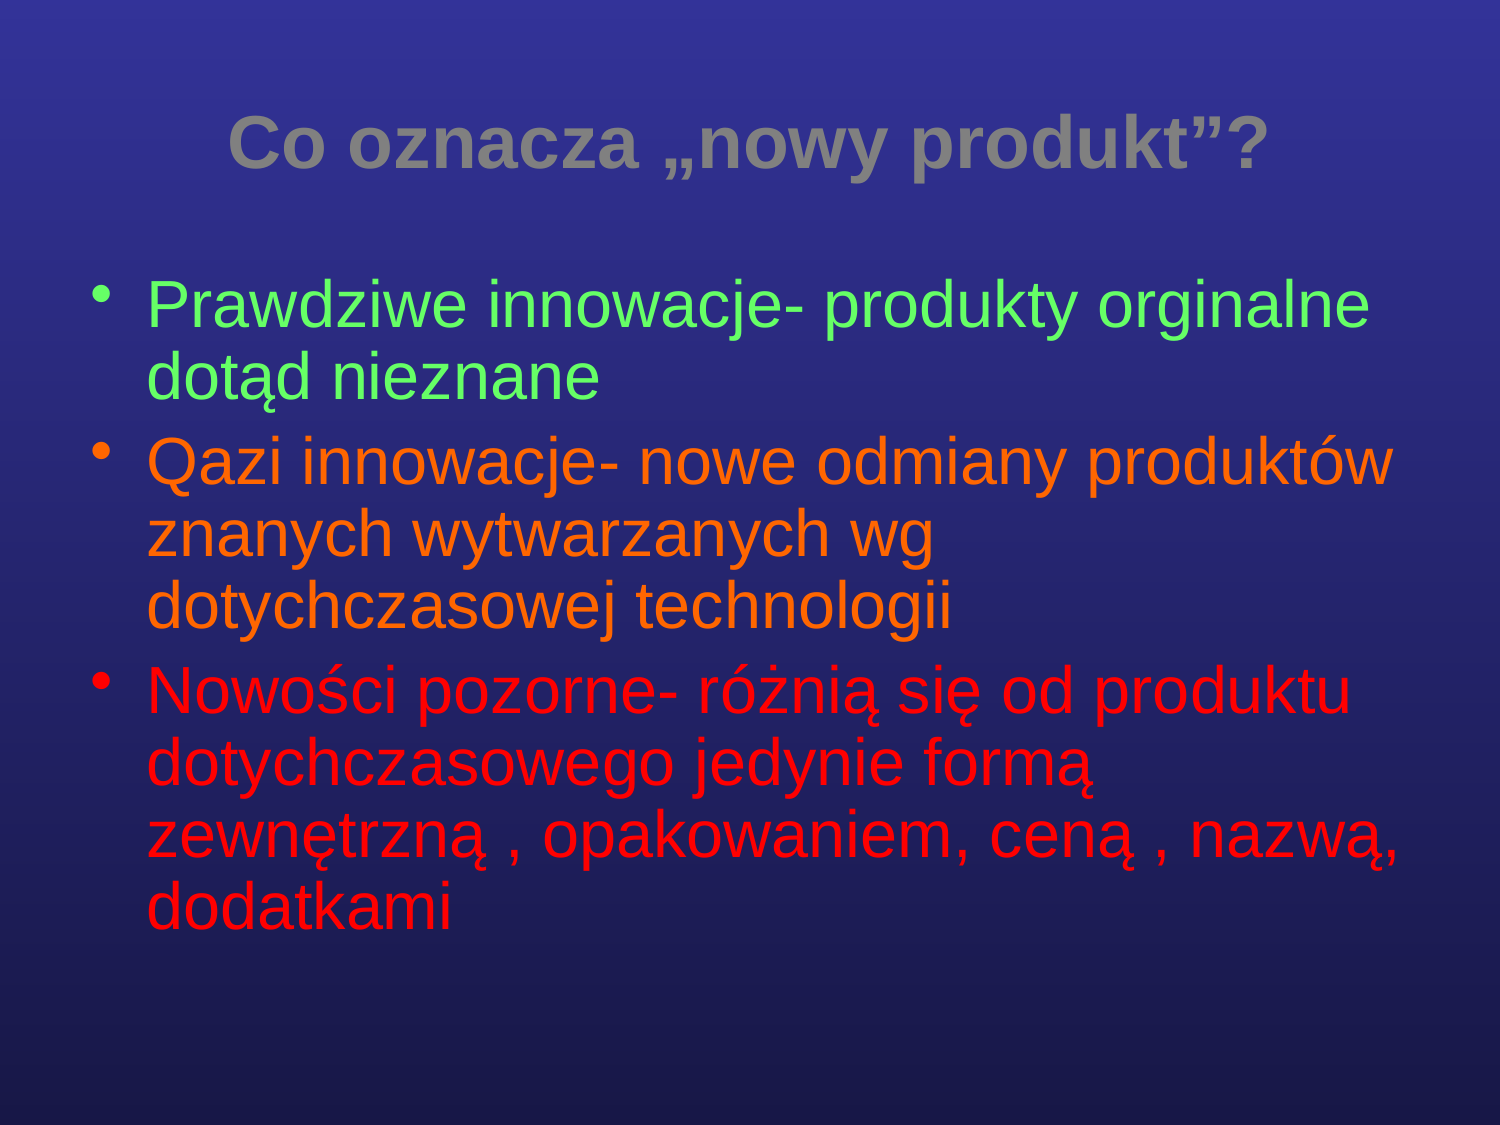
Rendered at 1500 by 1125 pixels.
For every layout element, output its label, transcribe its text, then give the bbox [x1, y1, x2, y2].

list Prawdziwe innowacje- produkty orginalne dotąd nieznane Qazi innowacje- nowe odmiany produktów znanych wytwarzanych wg dotychczasowej technologii Nowości pozorne- różnią się od produktu dotychczasowego jedynie formą zewnętrzną , opakowaniem, ceną , nazwą, dodatkami [74, 262, 1426, 1006]
title Co oznacza „nowy produkt”? [74, 44, 1426, 233]
